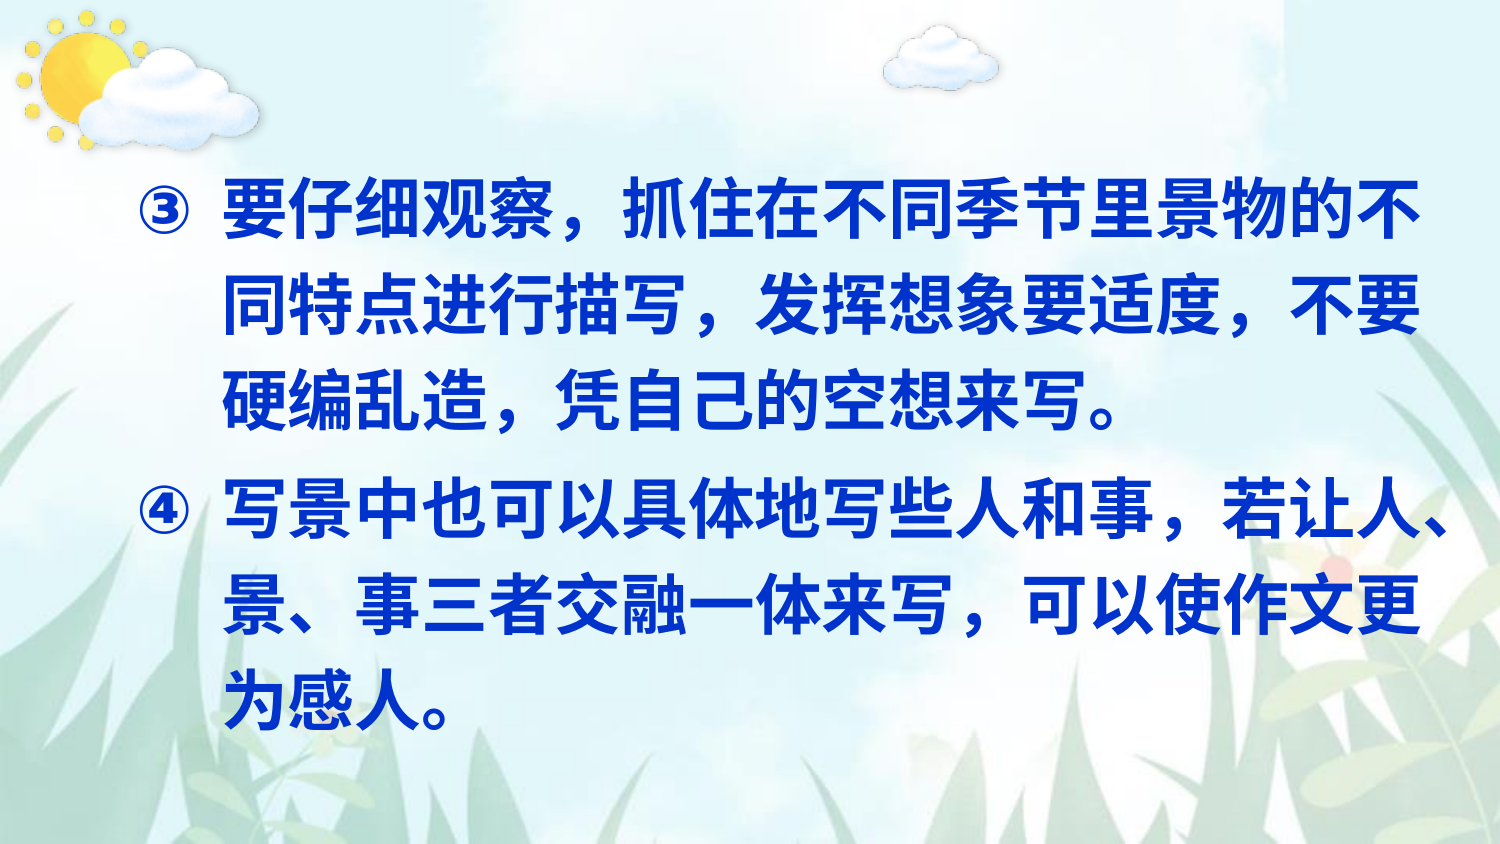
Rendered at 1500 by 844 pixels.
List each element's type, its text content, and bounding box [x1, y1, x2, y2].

picture [0, 0, 1500, 844]
text_box 要仔细观察，抓住在不同季节里景物的不同特点进行描写，发挥想象要适度，不要硬编乱造，凭自己的空想来写。 写景中也可以具体地写些人和事，若让人、景、事三者交融一体来写，可以使作文更为感人。 [121, 143, 1441, 747]
